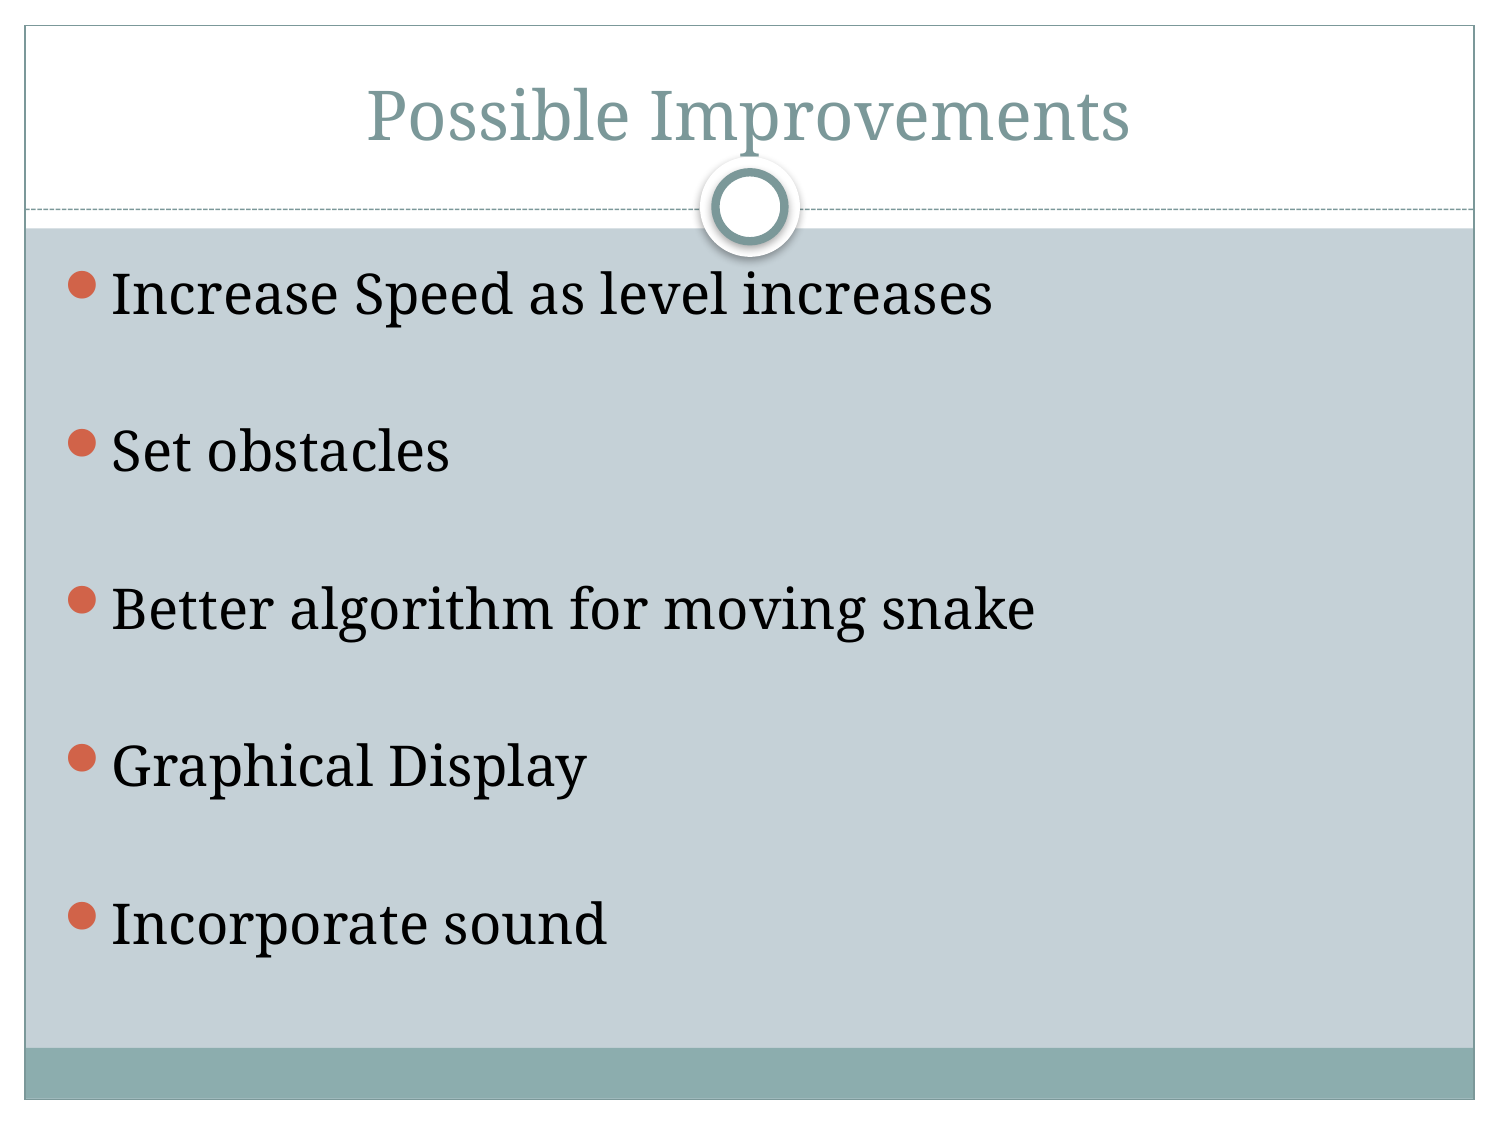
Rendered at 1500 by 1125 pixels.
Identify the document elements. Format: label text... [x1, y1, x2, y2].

title Possible Improvements [49, 37, 1450, 162]
list Increase Speed as level increases Set obstacles Better algorithm for moving snake Graphical Display Incorporate sound [49, 250, 1445, 1001]
